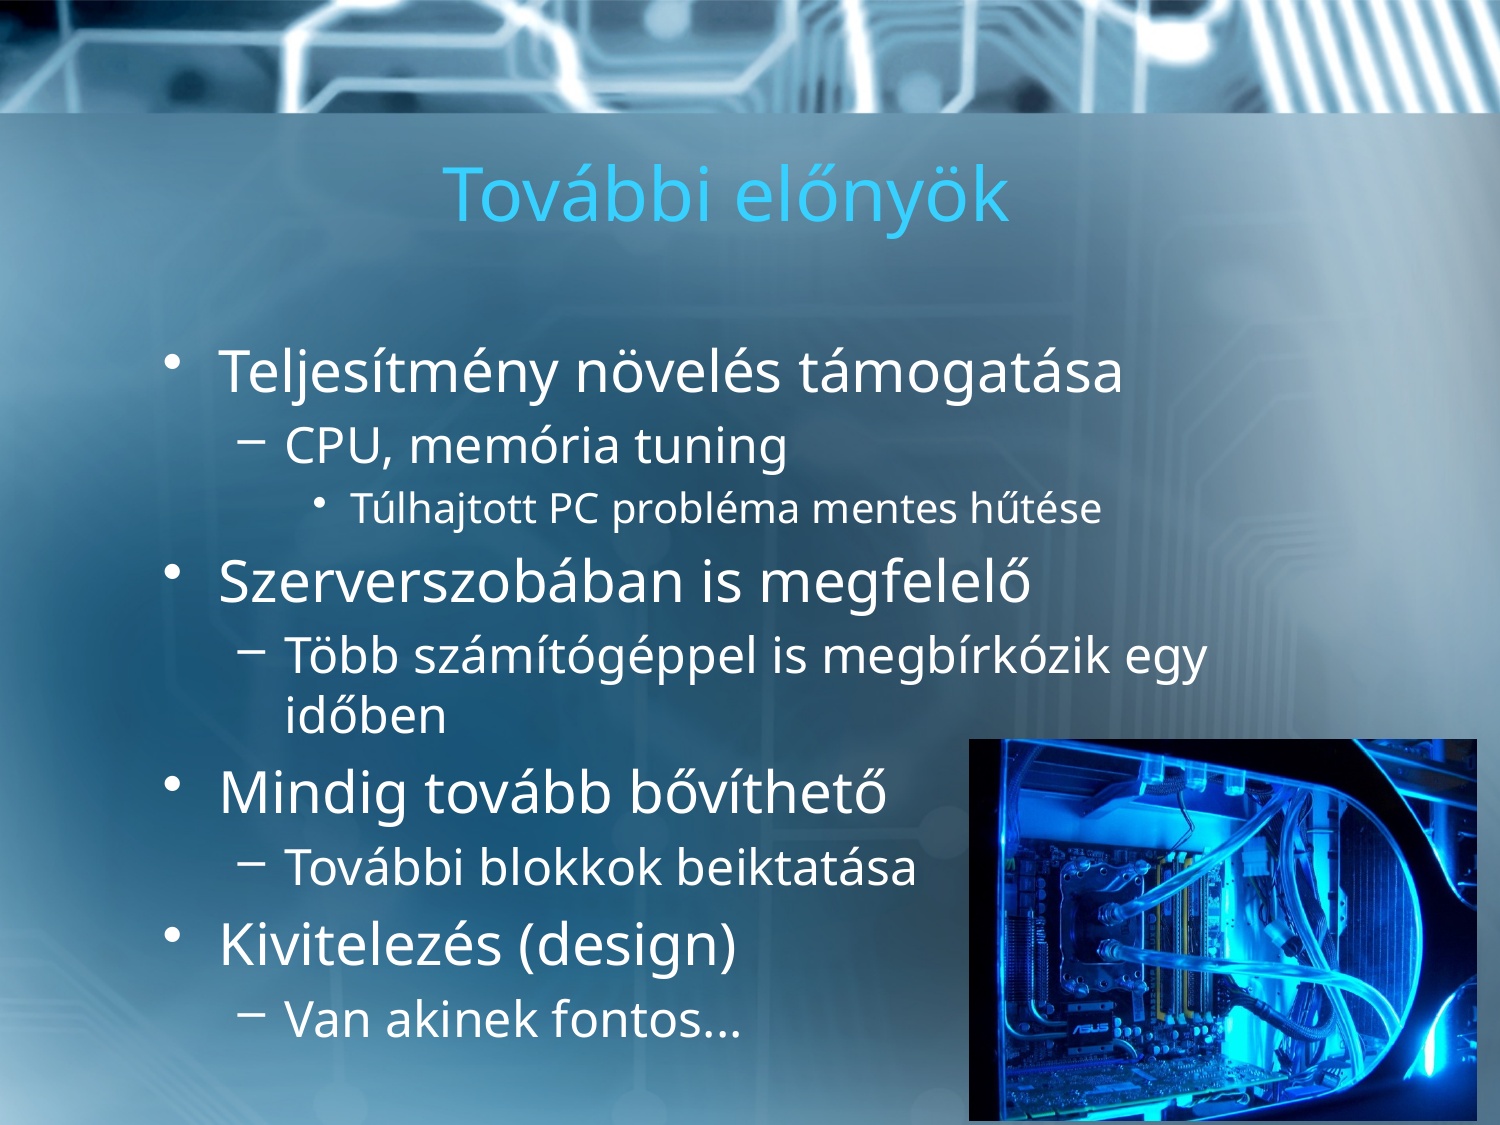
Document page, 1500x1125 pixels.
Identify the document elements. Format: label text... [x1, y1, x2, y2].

picture [0, 0, 1500, 1125]
title További előnyök [14, 132, 1439, 250]
list Teljesítmény növelés támogatása CPU, memória tuning Túlhajtott PC probléma mentes hűtése Szerverszobában is megfelelő Több számítógéppel is megbírkózik egy időben Mindig tovább bővíthető További blokkok beiktatása Kivitelezés (design) Van akinek fontos... [147, 326, 1317, 1001]
